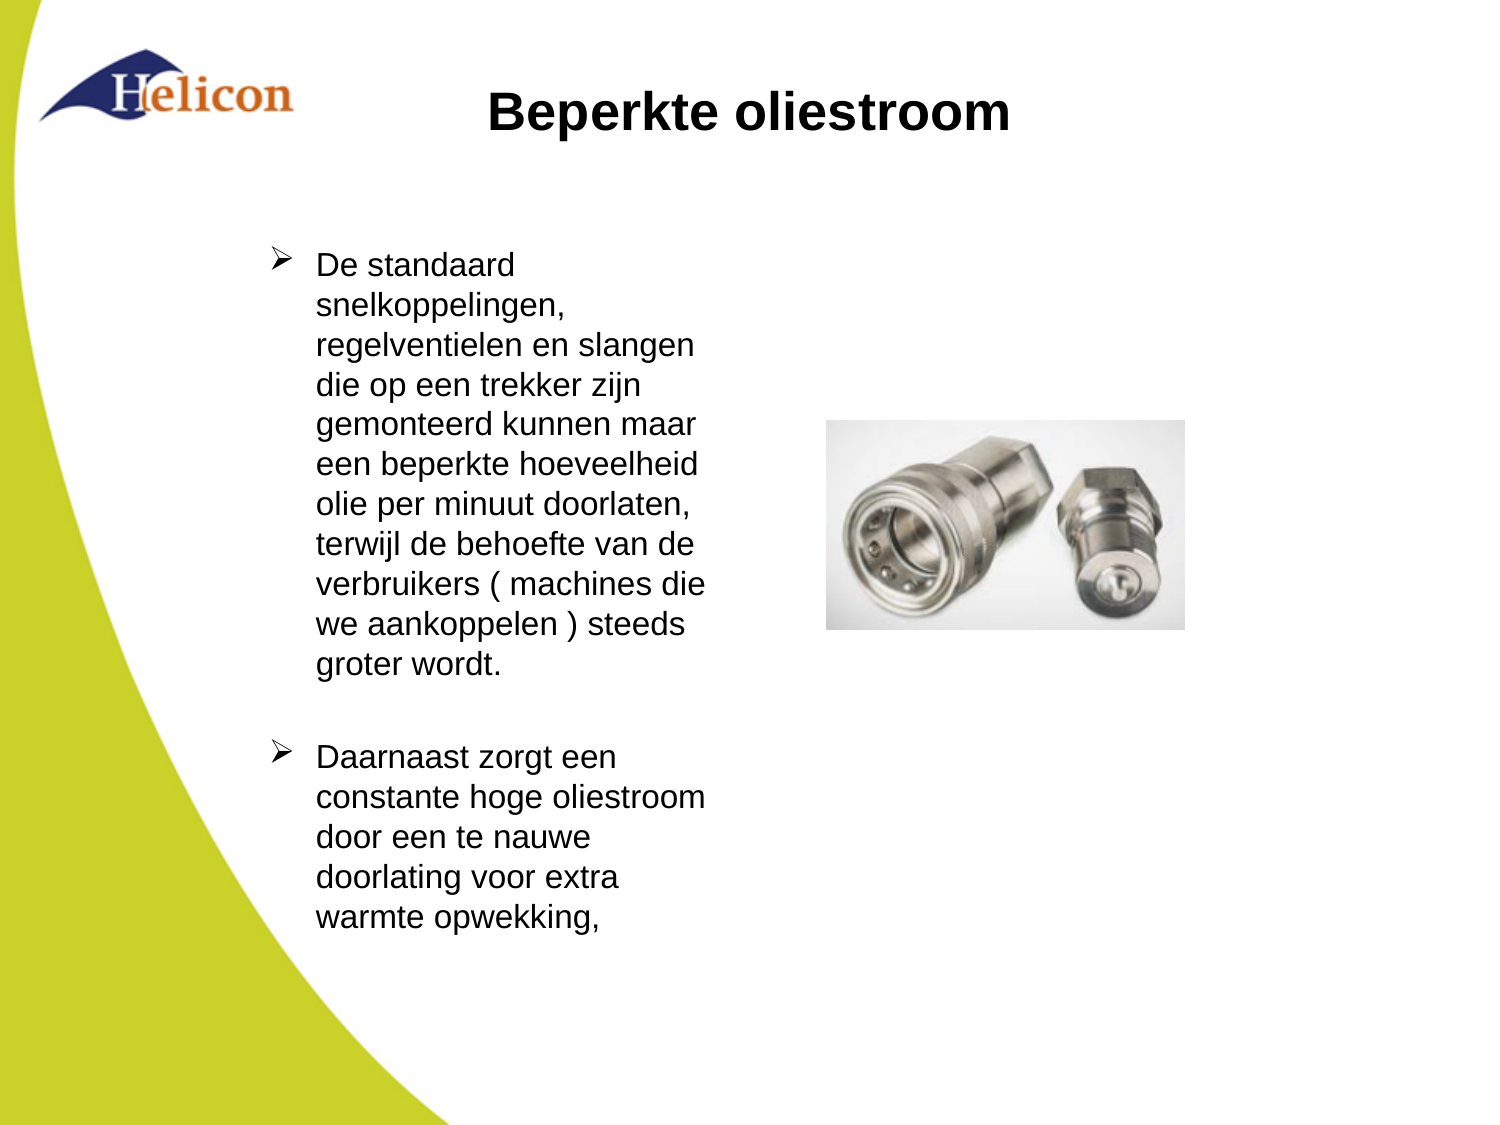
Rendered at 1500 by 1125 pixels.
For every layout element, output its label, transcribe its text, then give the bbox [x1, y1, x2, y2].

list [826, 419, 1185, 630]
title Beperkte oliestroom [75, 44, 1425, 149]
list De standaard snelkoppelingen, regelventielen en slangen die op een trekker zijn gemonteerd kunnen maar een beperkte hoeveelheid olie per minuut doorlaten, terwijl de behoefte van de verbruikers ( machines die we aankoppelen ) steeds groter wordt. Daarnaast zorgt een constante hoge oliestroom door een te nauwe doorlating voor extra warmte opwekking, [253, 235, 750, 1005]
picture [0, 0, 1500, 1125]
